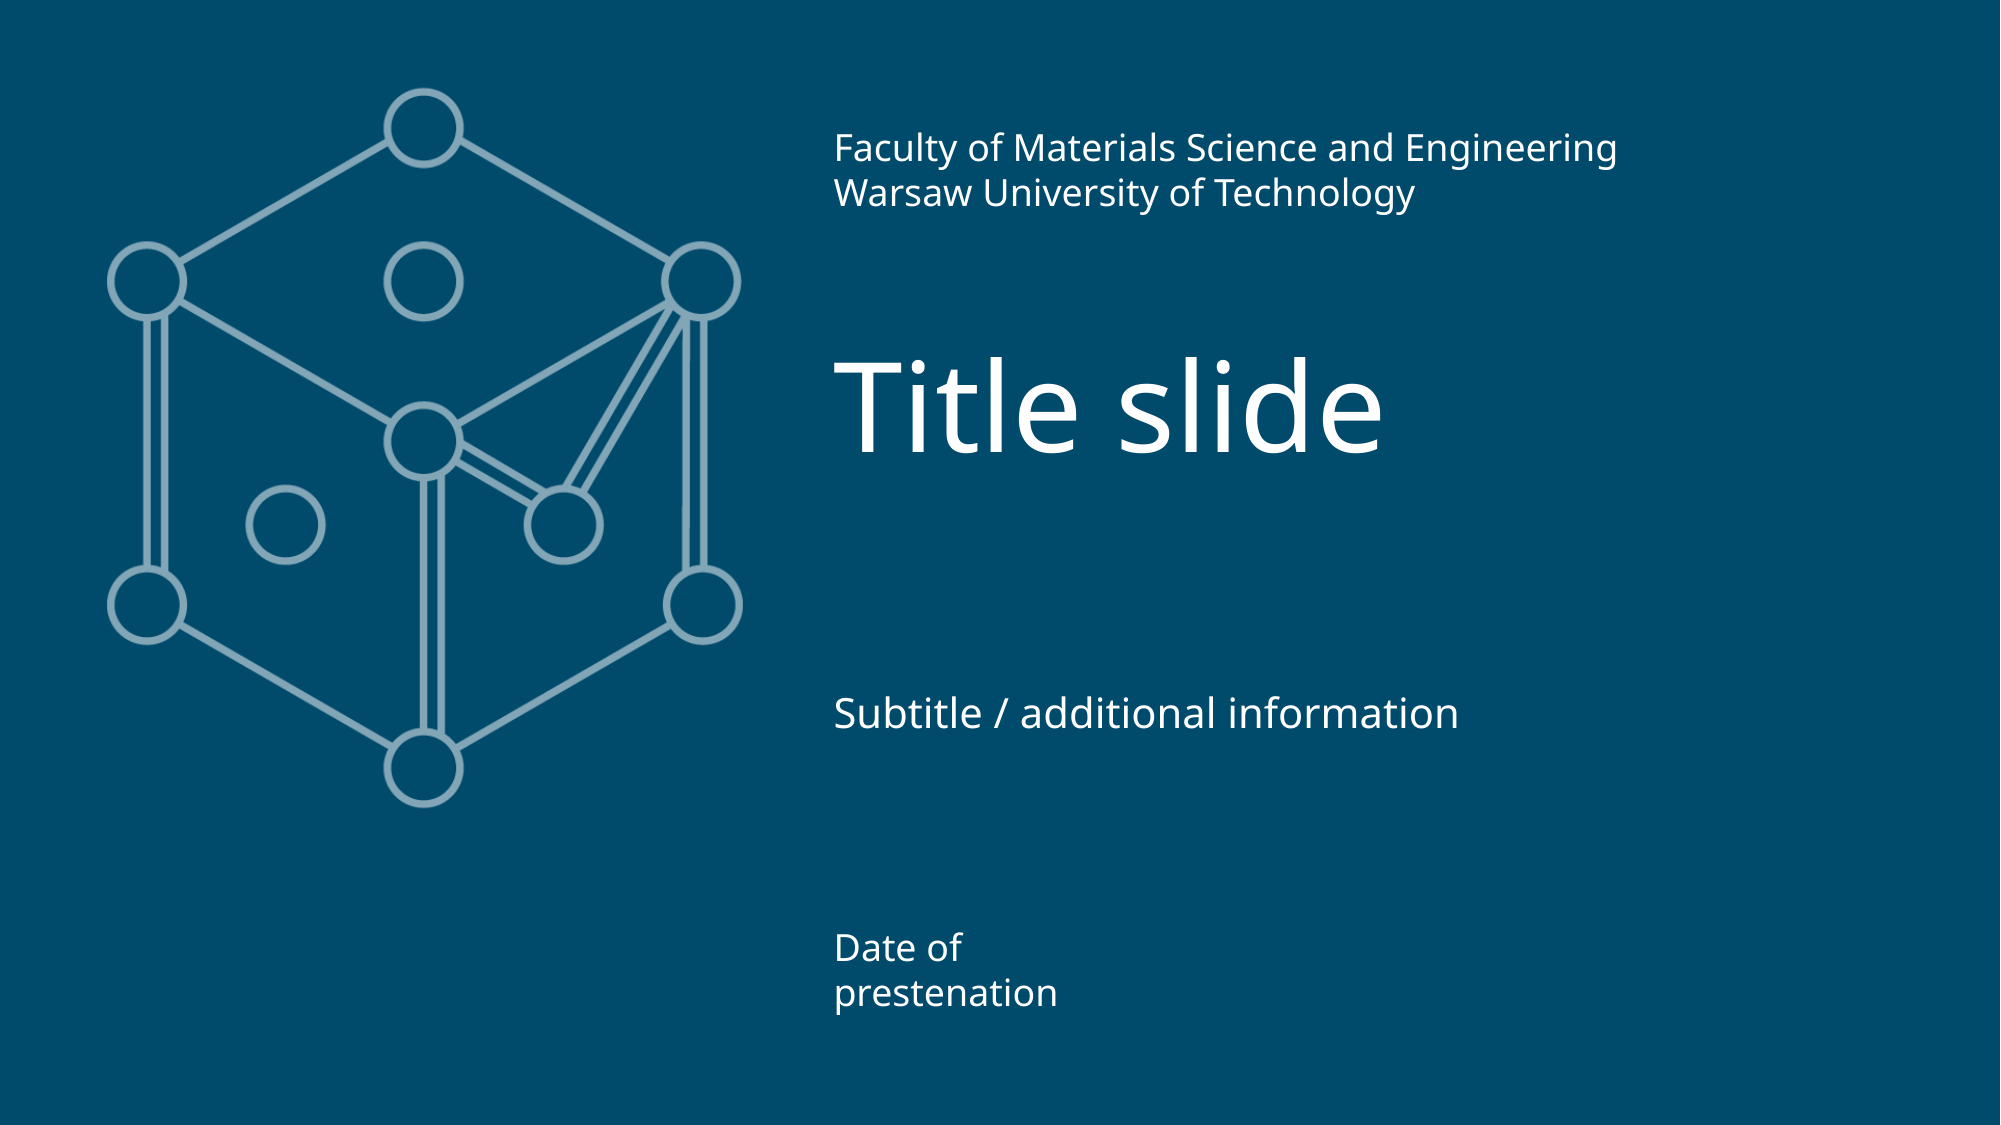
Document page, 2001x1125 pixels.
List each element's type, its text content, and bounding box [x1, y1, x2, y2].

text_box Date of prestenation [818, 917, 1205, 1022]
text_box Faculty of Materials Science and Engineering Warsaw University of Technology [818, 116, 1754, 222]
picture [108, 88, 742, 808]
text_box Subtitle / additional information [818, 679, 1754, 744]
text_box Title slide [818, 319, 1754, 485]
